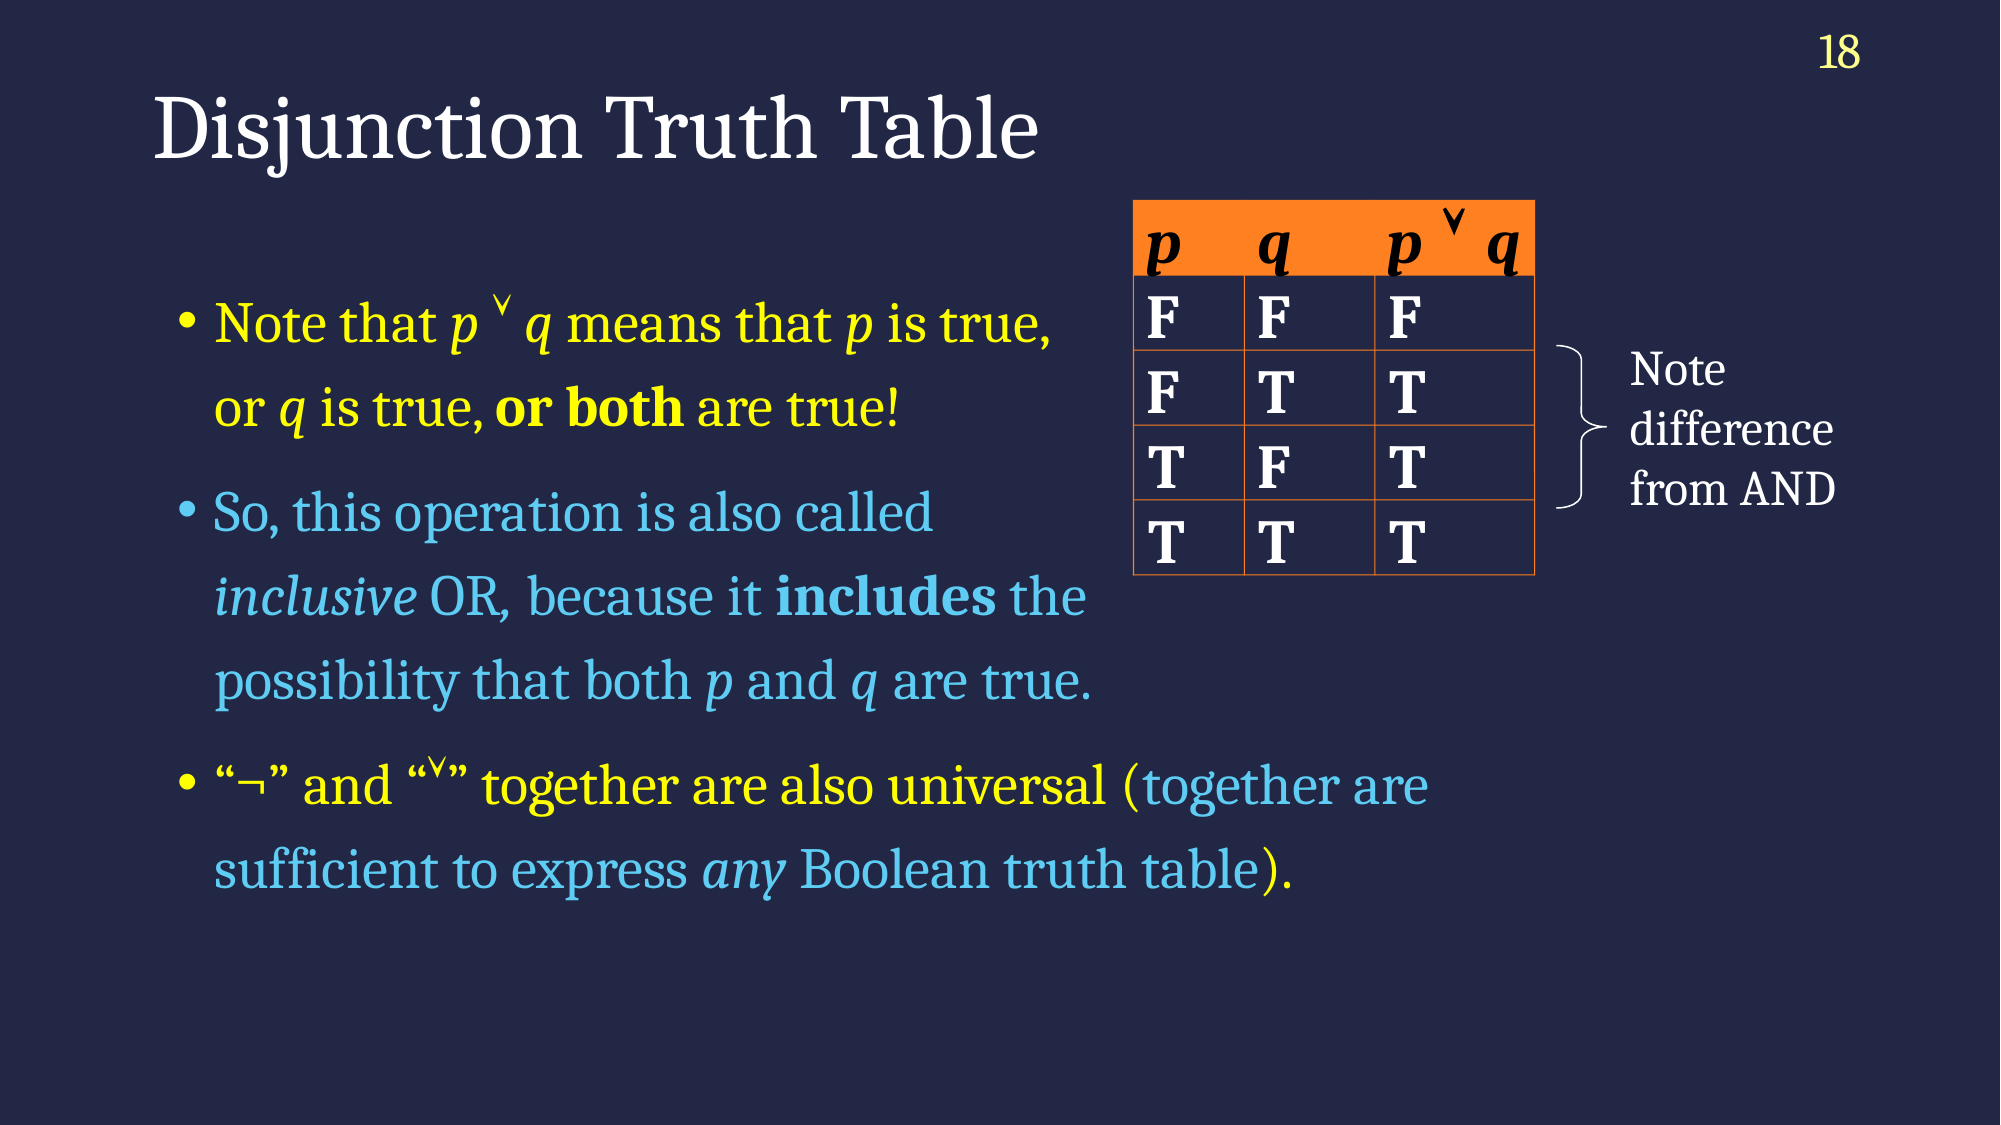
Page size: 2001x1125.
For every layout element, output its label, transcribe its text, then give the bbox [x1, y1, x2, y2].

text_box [1556, 328, 1857, 526]
slide_number 18 [1760, 18, 1877, 79]
list Note that p  q means that p is true, or q is true, or both are true! So, this operation is also called inclusive OR, because it includes the possibility that both p and q are true. “¬” and “” together are also universal (together are sufficient to express any Boolean truth table). [162, 263, 1562, 1017]
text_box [1132, 197, 1535, 576]
title Disjunction Truth Table [137, 59, 1863, 198]
